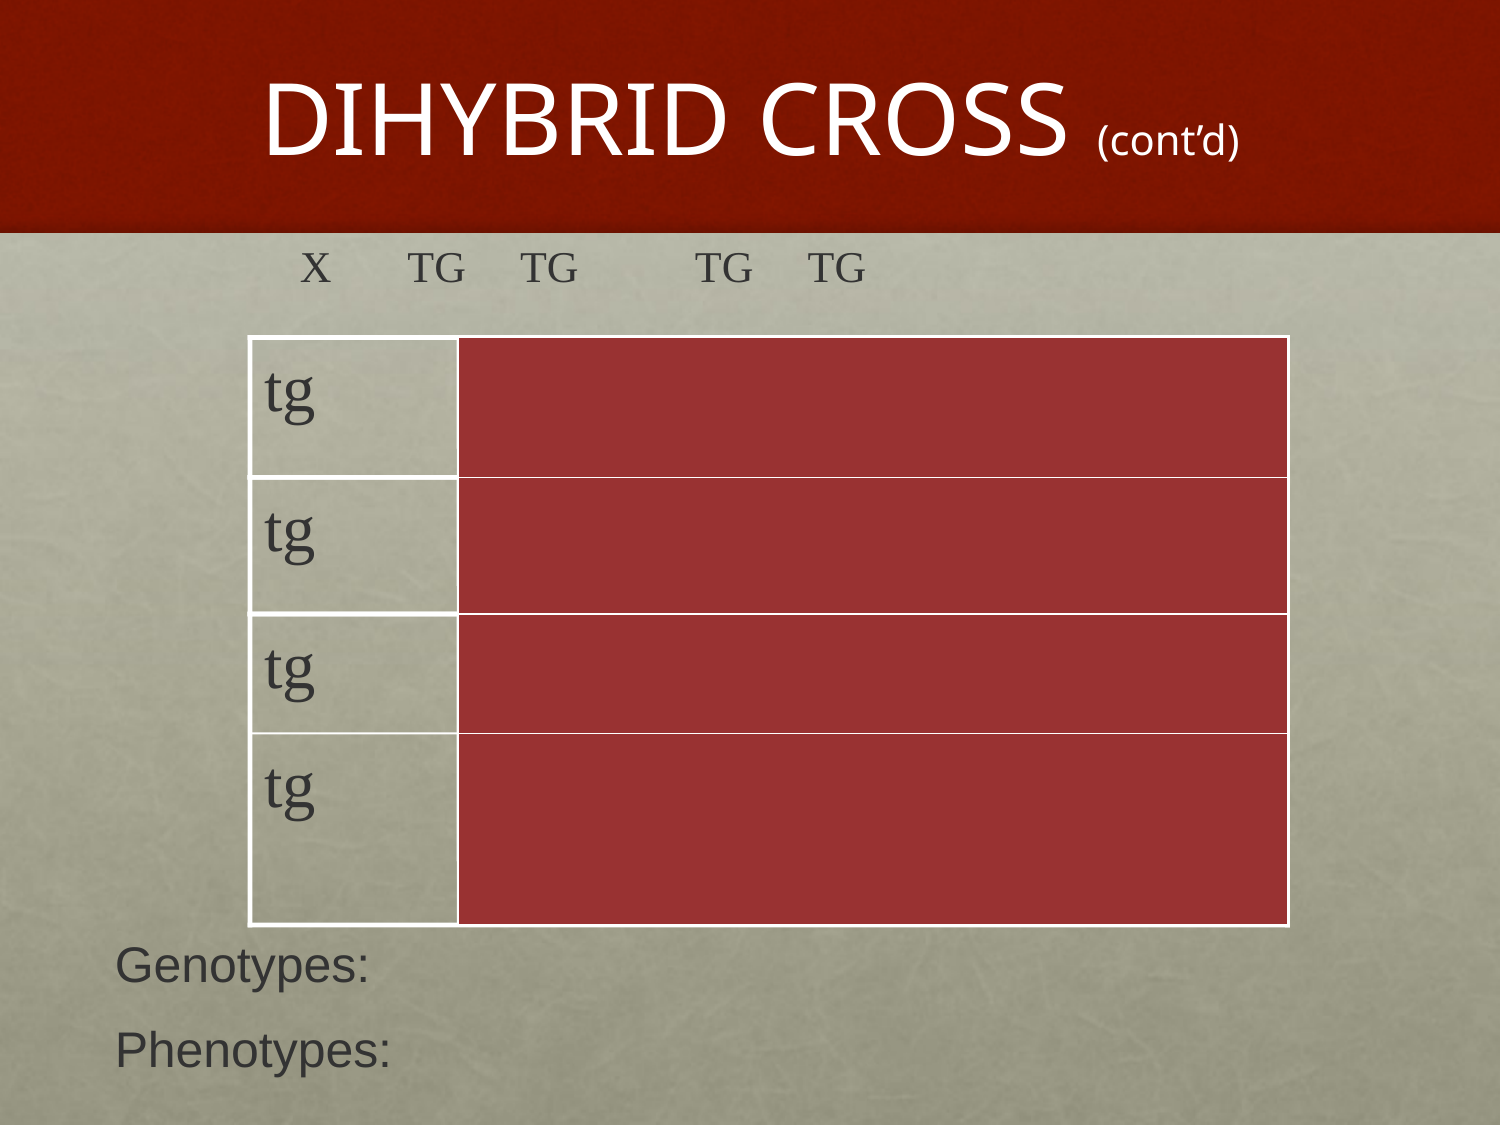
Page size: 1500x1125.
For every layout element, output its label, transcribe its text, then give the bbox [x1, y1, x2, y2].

list X TG TG TG TG [127, 237, 1288, 300]
text_box Genotypes: Phenotypes: [99, 924, 1500, 1085]
picture [0, 214, 1500, 1125]
title DIHYBRID CROSS (cont’d) [127, 10, 1372, 221]
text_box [249, 336, 1288, 926]
